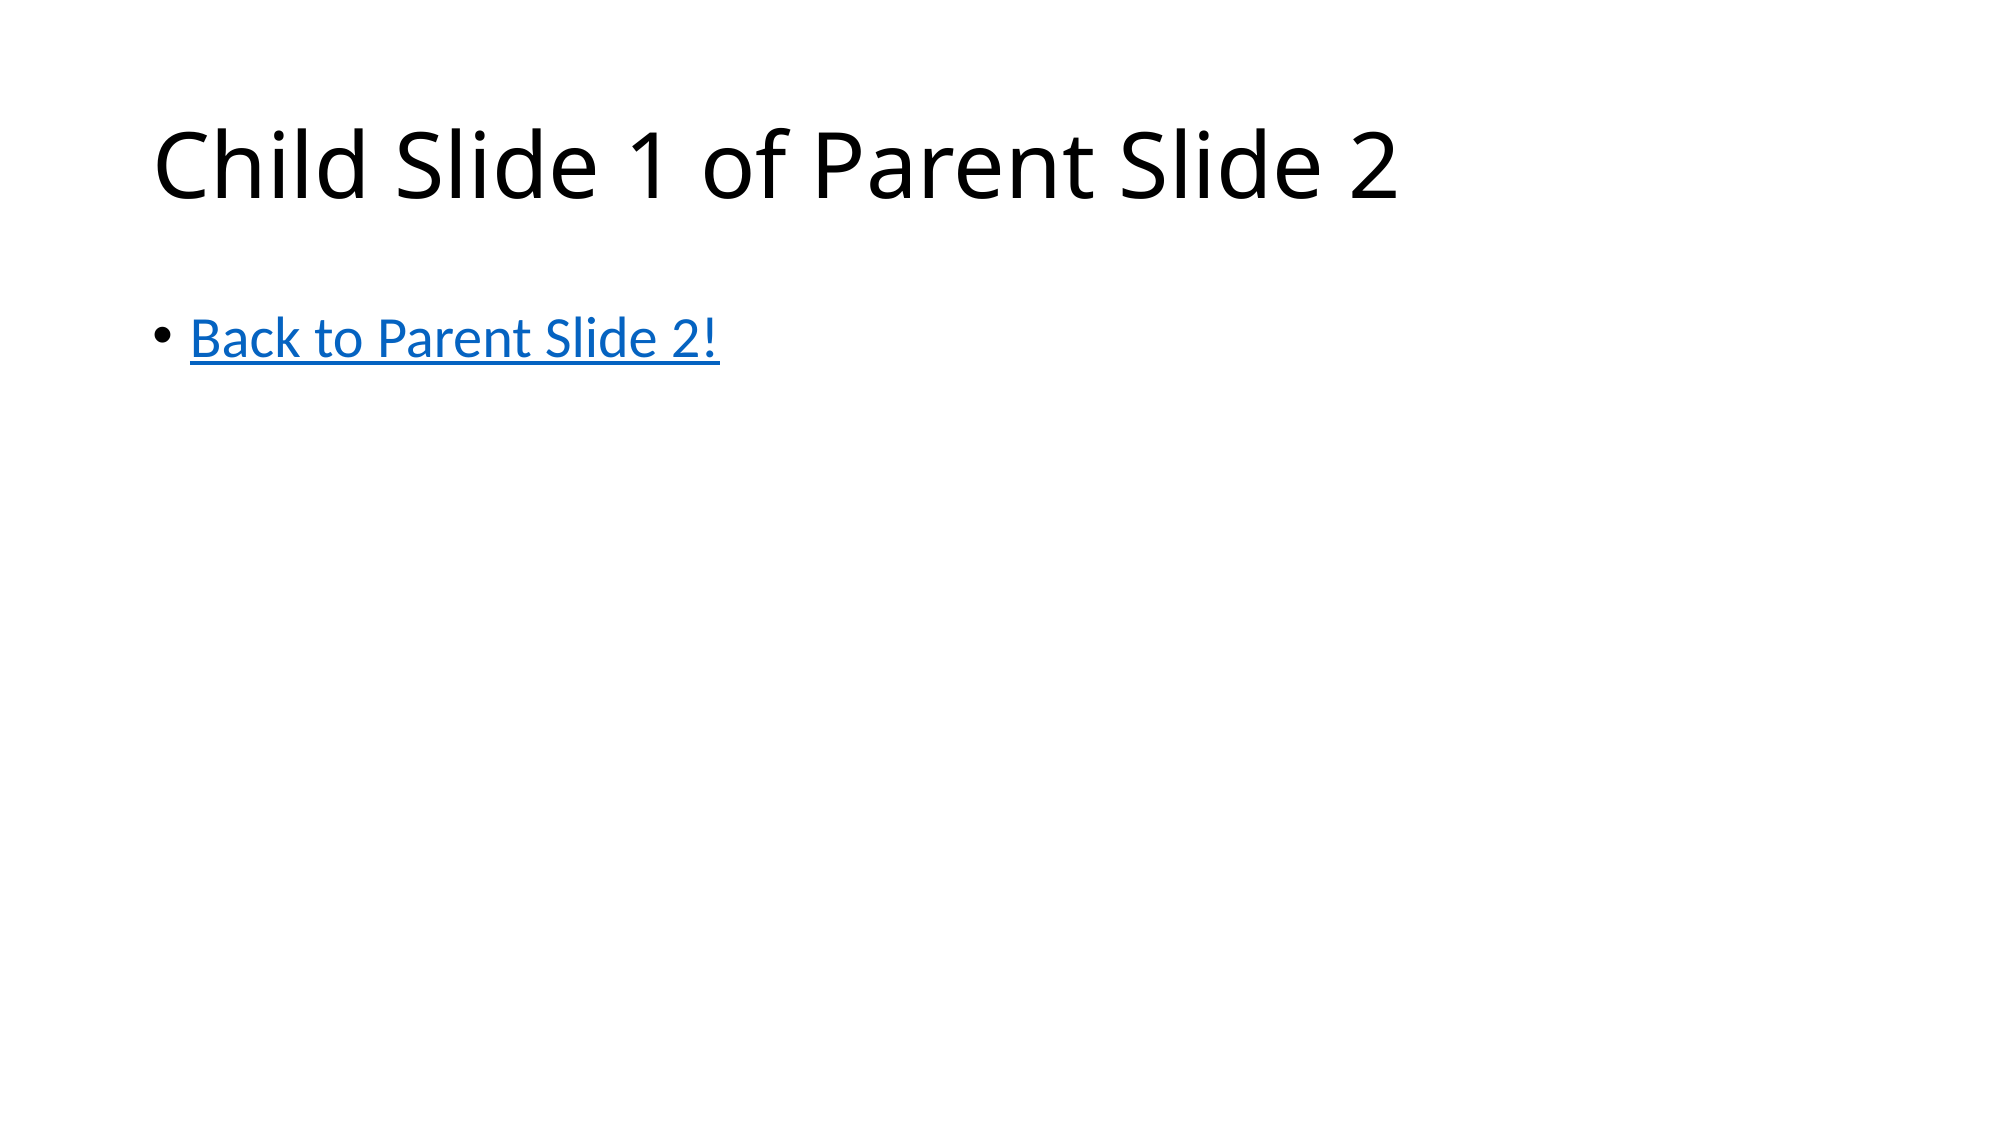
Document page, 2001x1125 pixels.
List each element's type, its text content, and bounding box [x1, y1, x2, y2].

title Child Slide 1 of Parent Slide 2 [137, 59, 1863, 278]
list Back to Parent Slide 2! [137, 299, 1863, 1014]
